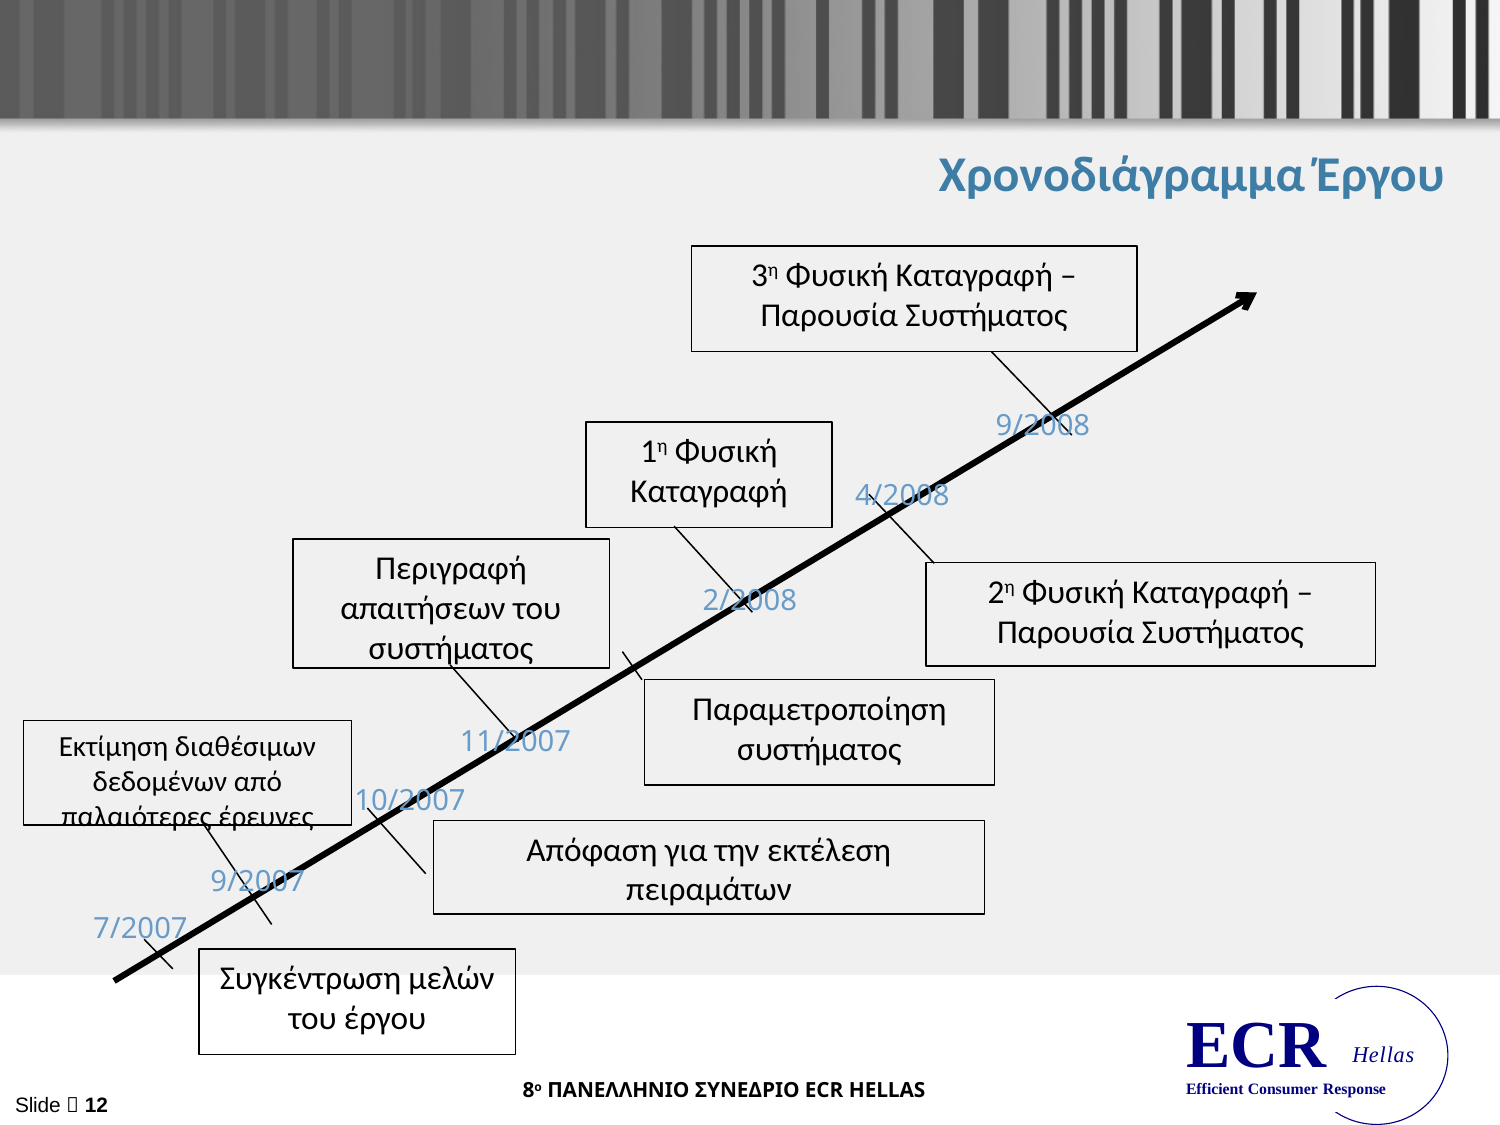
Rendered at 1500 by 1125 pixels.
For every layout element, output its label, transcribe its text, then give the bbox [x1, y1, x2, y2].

title Χρονοδιάγραμμα Έργου [65, 138, 1445, 238]
picture [0, 0, 1500, 1125]
text_box Εκτίμηση διαθέσιμων δεδομένων από παλαιότερες έρευνες [23, 720, 108, 826]
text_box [113, 292, 1258, 982]
text_box 2η Φυσική Καταγραφή – Παρουσία Συστήματος [1262, 562, 1376, 666]
text_box 3η Φυσική Καταγραφή – Παρουσία Συστήματος [691, 246, 1137, 290]
text_box Συγκέντρωση μελών του έργου [199, 990, 516, 1055]
text_box 7/2007 [56, 900, 108, 951]
footer Slide  12 [0, 1084, 176, 1125]
